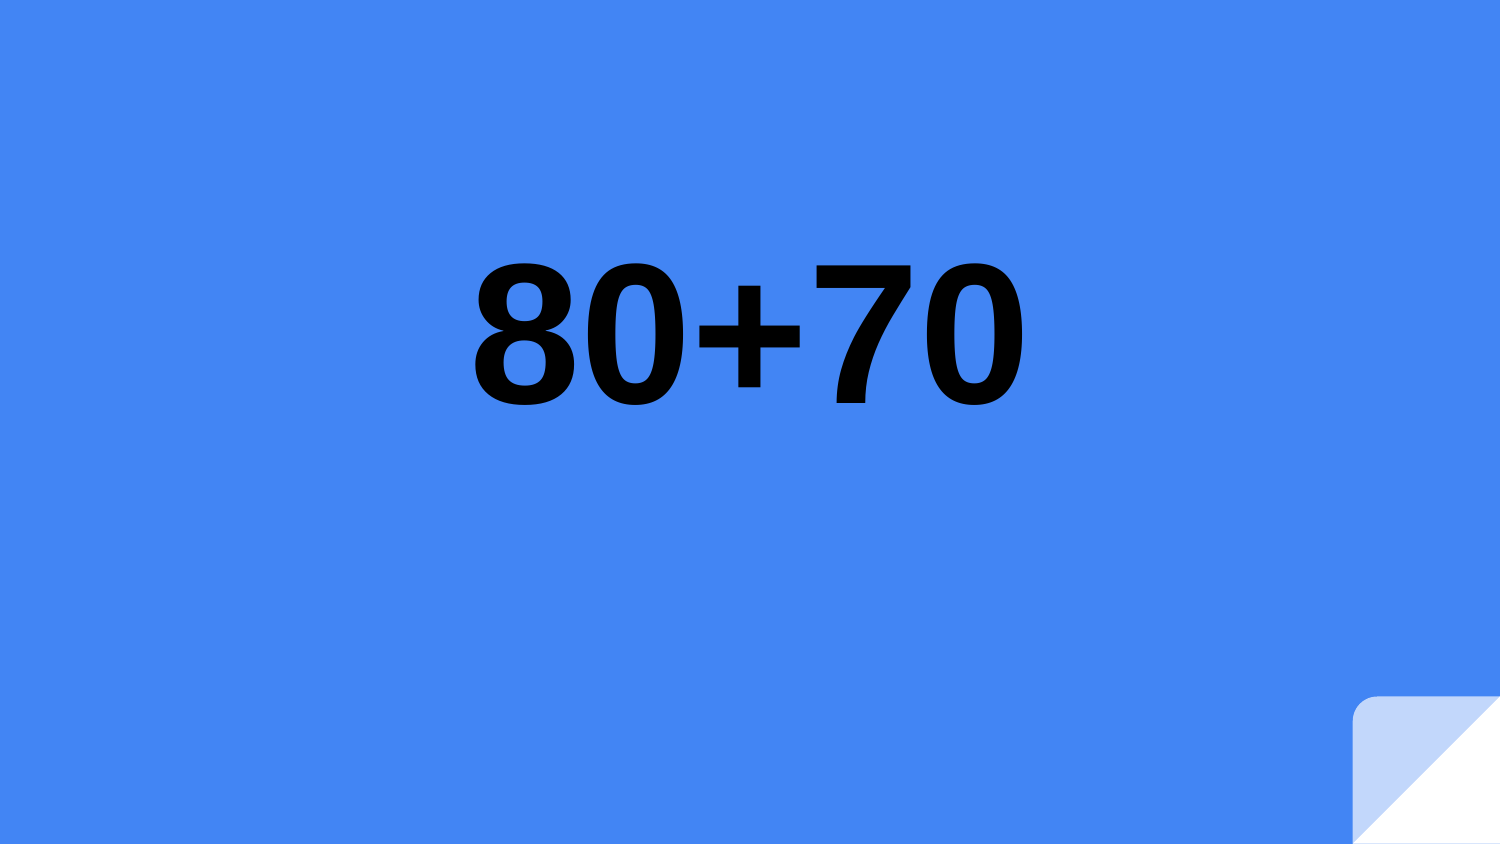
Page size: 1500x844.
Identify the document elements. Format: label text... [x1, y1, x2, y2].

title 80+70 [51, 207, 1449, 459]
